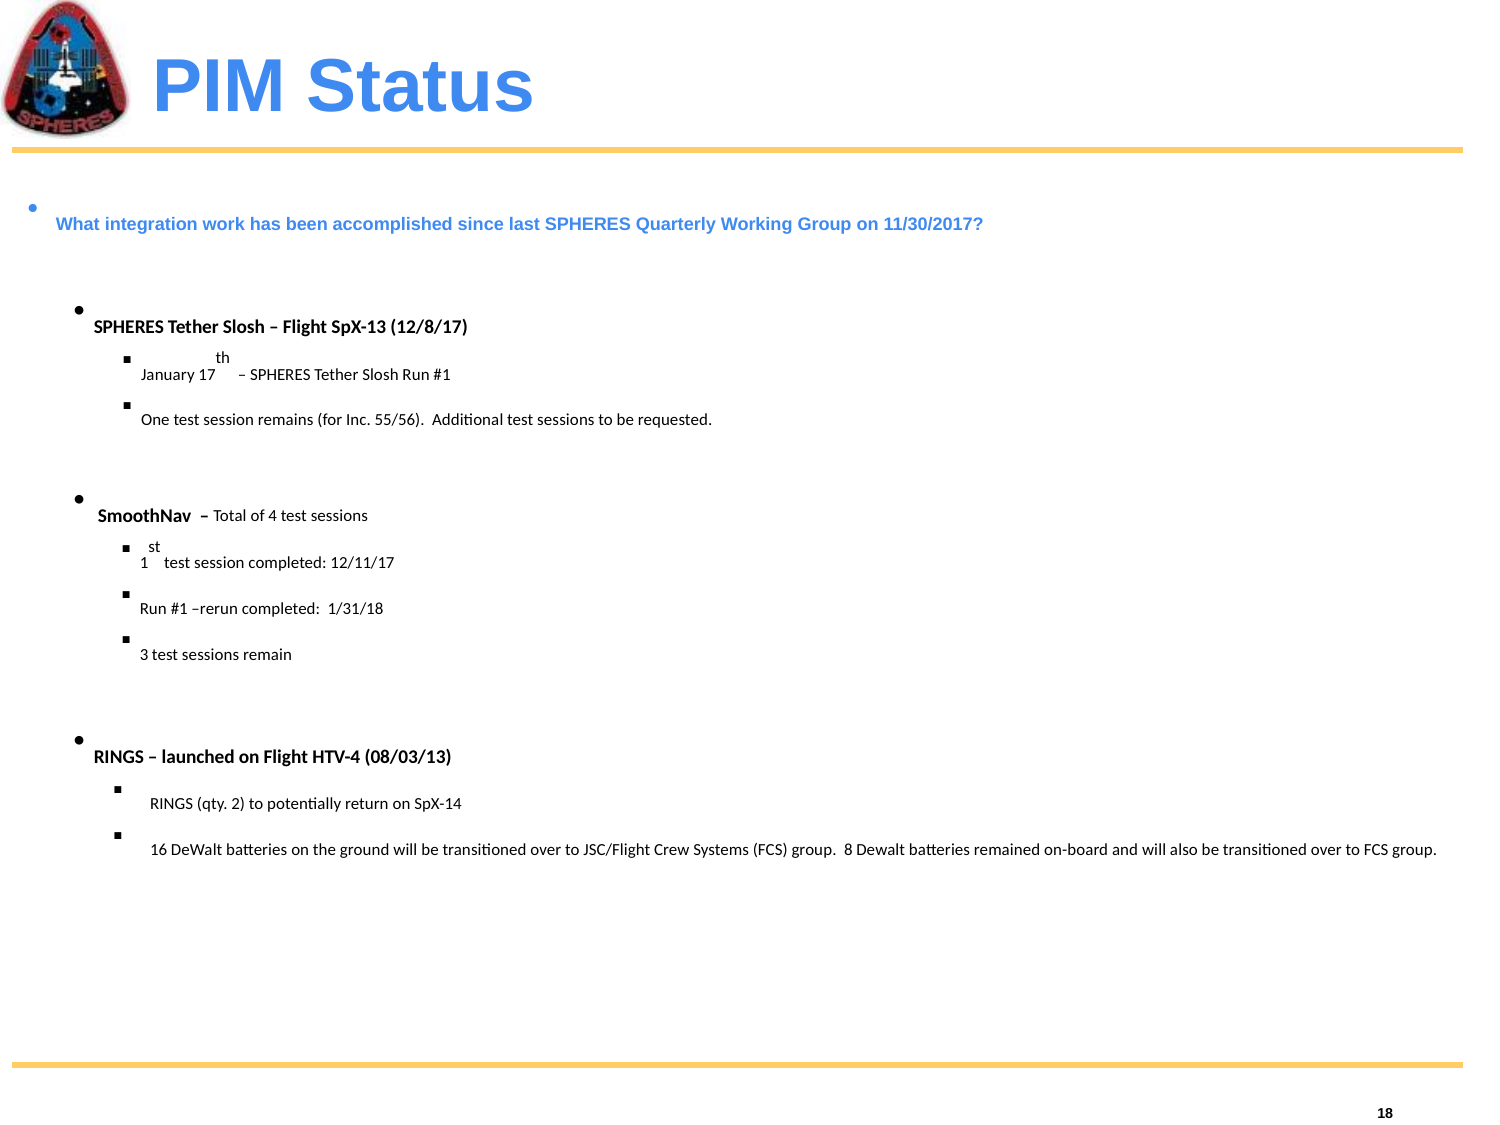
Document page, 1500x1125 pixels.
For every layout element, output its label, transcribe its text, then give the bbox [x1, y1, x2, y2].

title PIM Status [137, 24, 1451, 137]
picture [0, 0, 131, 139]
text_box What integration work has been accomplished since last SPHERES Quarterly Working Group on 11/30/2017? SPHERES Tether Slosh – Flight SpX-13 (12/8/17) January 17th – SPHERES Tether Slosh Run #1 One test session remains (for Inc. 55/56). Additional test sessions to be requested. SmoothNav – Total of 4 test sessions 1st test session completed: 12/11/17 Run #1 –rerun completed: 1/31/18 3 test sessions remain RINGS – launched on Flight HTV-4 (08/03/13) RINGS (qty. 2) to potentially return on SpX-14 16 DeWalt batteries on the ground will be transitioned over to JSC/Flight Crew Systems (FCS) group. 8 Dewalt batteries remained on-board and will also be transitioned over to FCS group. [12, 137, 1463, 963]
